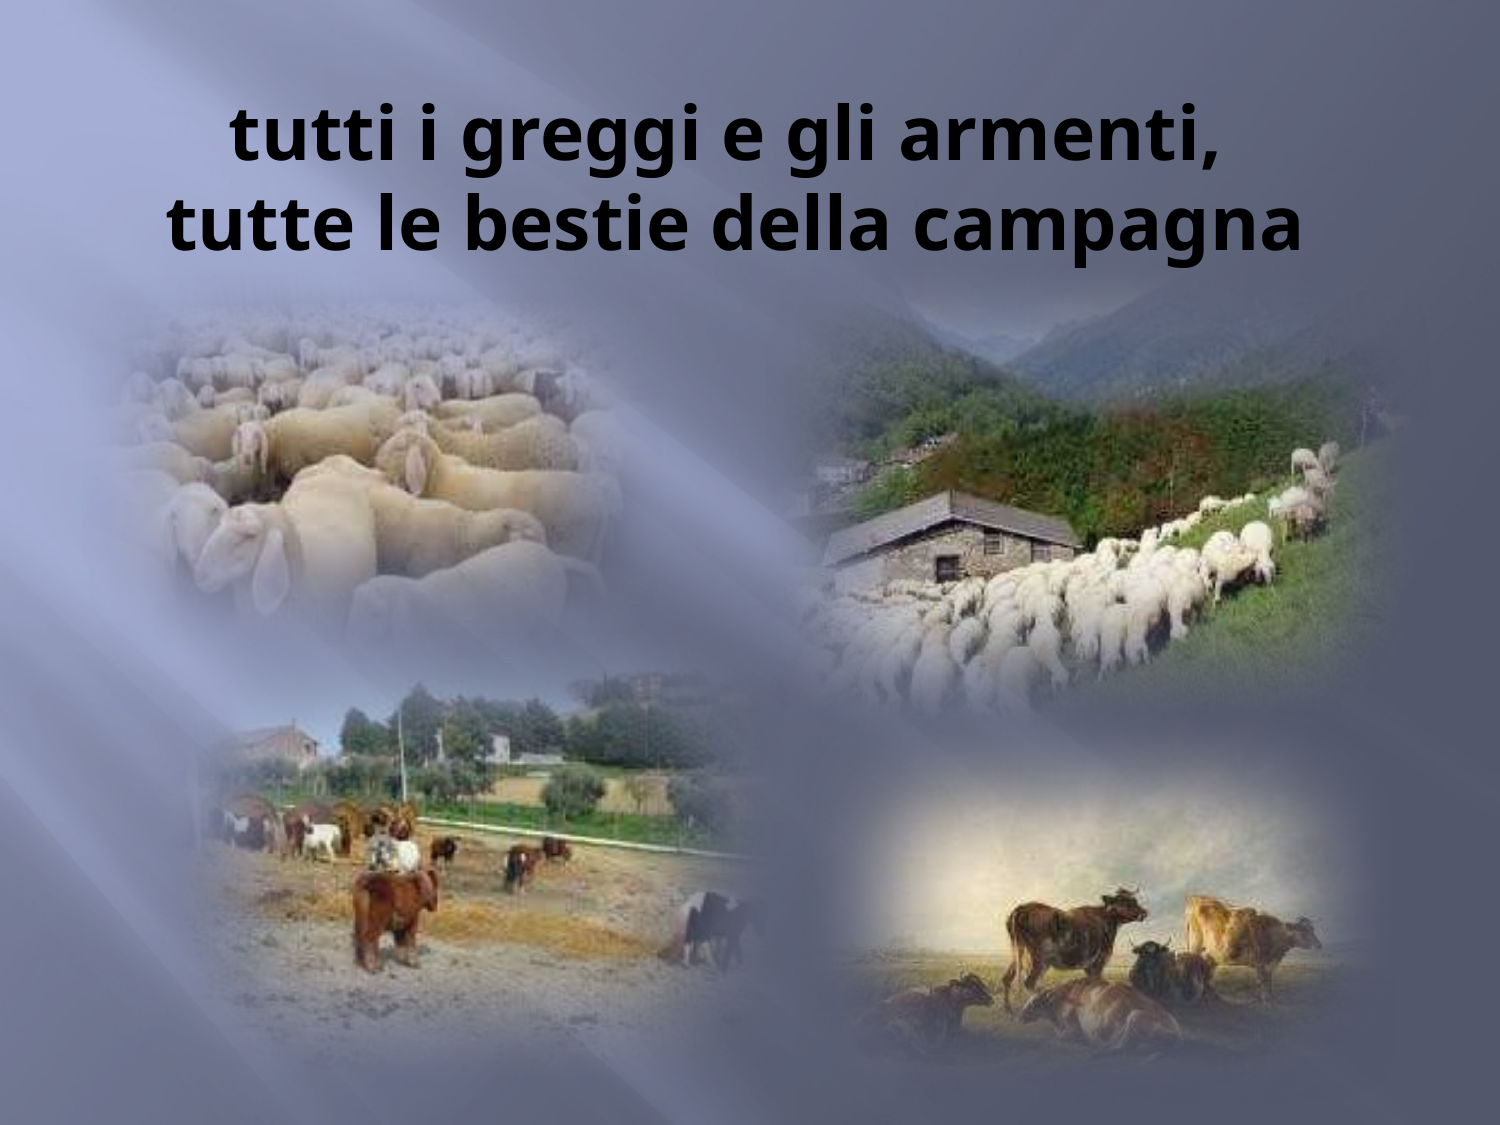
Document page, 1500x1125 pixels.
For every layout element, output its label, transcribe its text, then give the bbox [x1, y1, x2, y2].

picture [76, 255, 1435, 1107]
text_box tutti i greggi e gli armenti, tutte le bestie della campagna [0, 78, 1471, 273]
